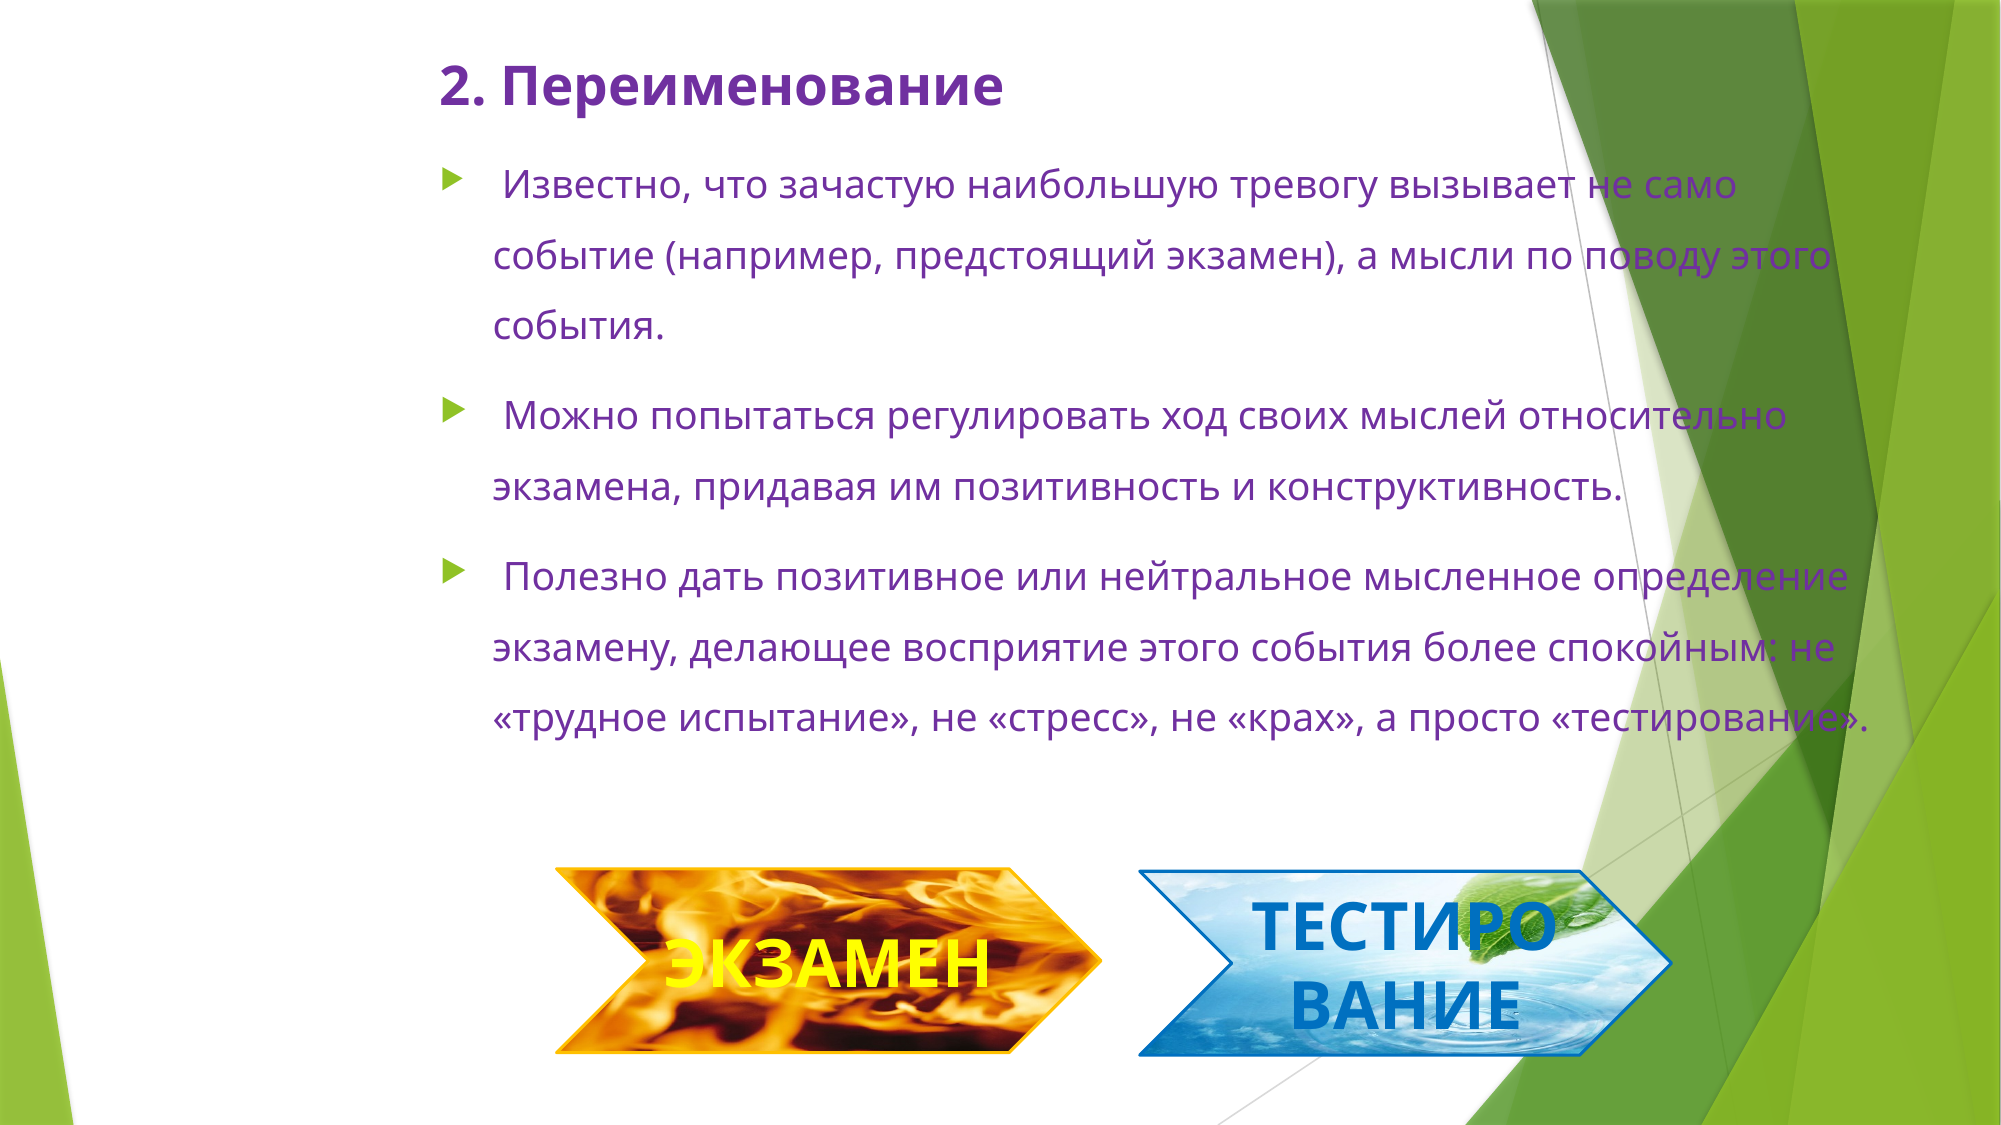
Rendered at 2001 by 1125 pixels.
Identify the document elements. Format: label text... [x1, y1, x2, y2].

text_box ТЕСТИРОВАНИЕ [1138, 869, 1673, 1057]
list 2. Переименование Известно, что зачастую наибольшую тревогу вызывает не само событие (например, предстоящий экзамен), а мысли по поводу этого события. Можно попытаться регулировать ход своих мыслей относительно экзамена, придавая им позитивность и конструктивность. Полезно дать позитивное или нейтральное мысленное определение экзамену, делающее восприятие этого события более спокойным: не «трудное испытание», не «стресс», не «крах», а просто «тестирование». [424, 43, 1888, 853]
text_box ЭКЗАМЕН [555, 867, 1103, 1055]
